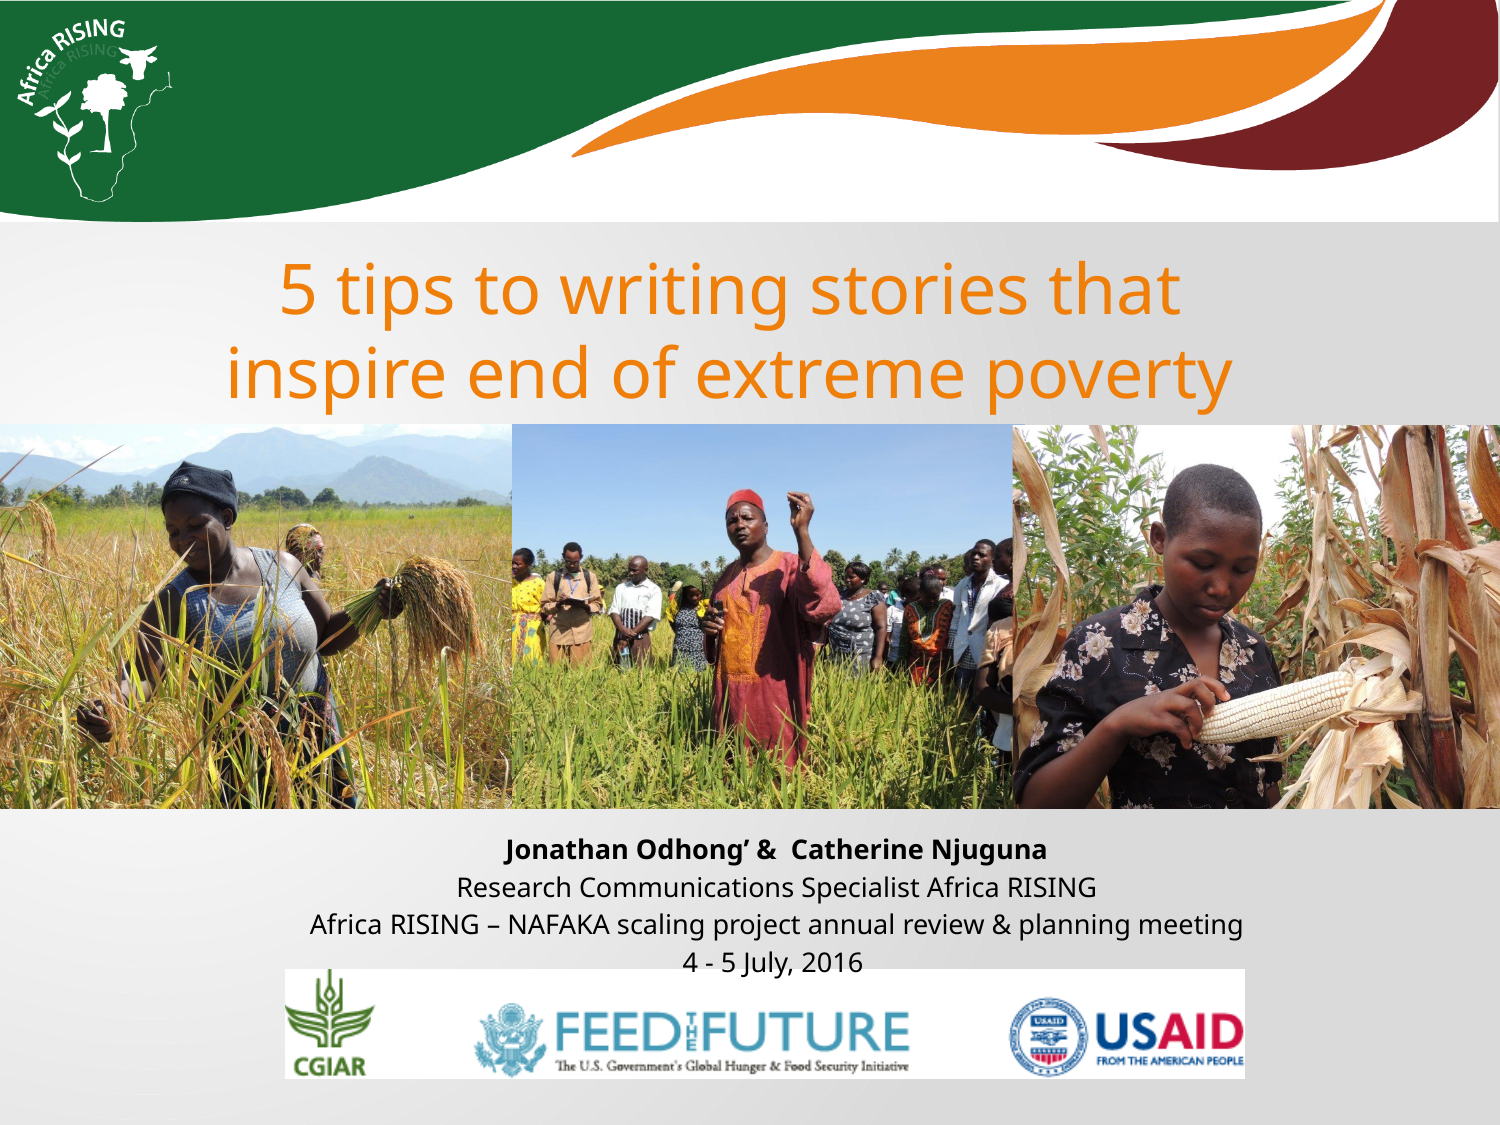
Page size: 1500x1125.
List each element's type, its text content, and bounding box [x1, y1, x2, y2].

picture [285, 988, 1245, 1079]
list Jonathan Odhong’ & Catherine Njuguna Research Communications Specialist Africa RISING Africa RISING – NAFAKA scaling project annual review & planning meeting 4 - 5 July, 2016 [200, 825, 1338, 988]
picture [0, 424, 1500, 810]
list 5 tips to writing stories that inspire end of extreme poverty [137, 237, 1307, 417]
picture [0, 0, 1499, 222]
